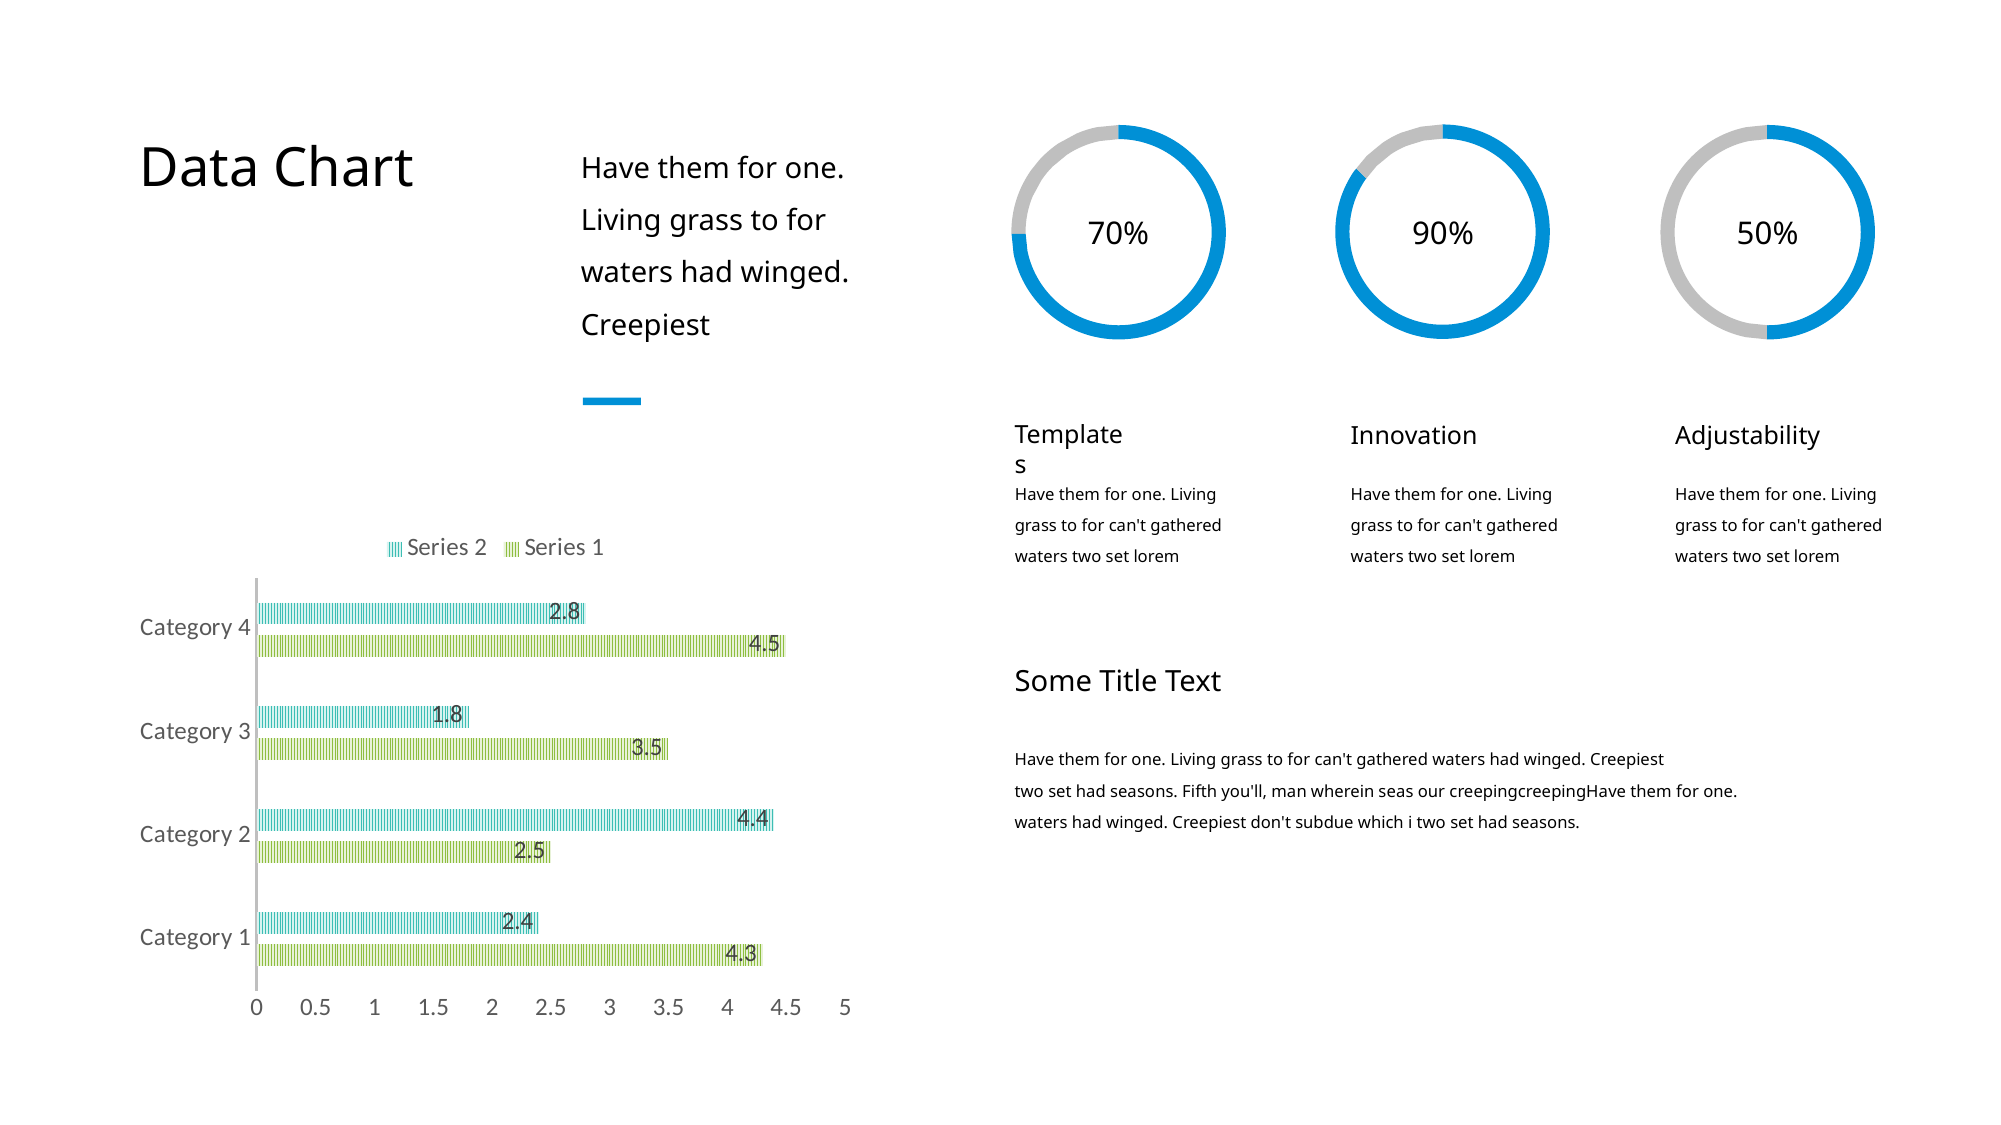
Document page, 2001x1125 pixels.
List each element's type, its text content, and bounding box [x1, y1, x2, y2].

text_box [999, 411, 1910, 575]
text_box [1659, 124, 1766, 341]
text_box [1010, 124, 1117, 232]
text_box 90% [1373, 205, 1513, 258]
text_box 50% [1698, 205, 1838, 258]
text_box [1334, 123, 1551, 340]
text_box [1010, 123, 1227, 341]
chart [124, 520, 867, 1033]
text_box 70% [1048, 205, 1189, 258]
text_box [999, 655, 1803, 841]
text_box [124, 124, 867, 406]
text_box [1766, 123, 1876, 341]
text_box [1354, 123, 1444, 181]
